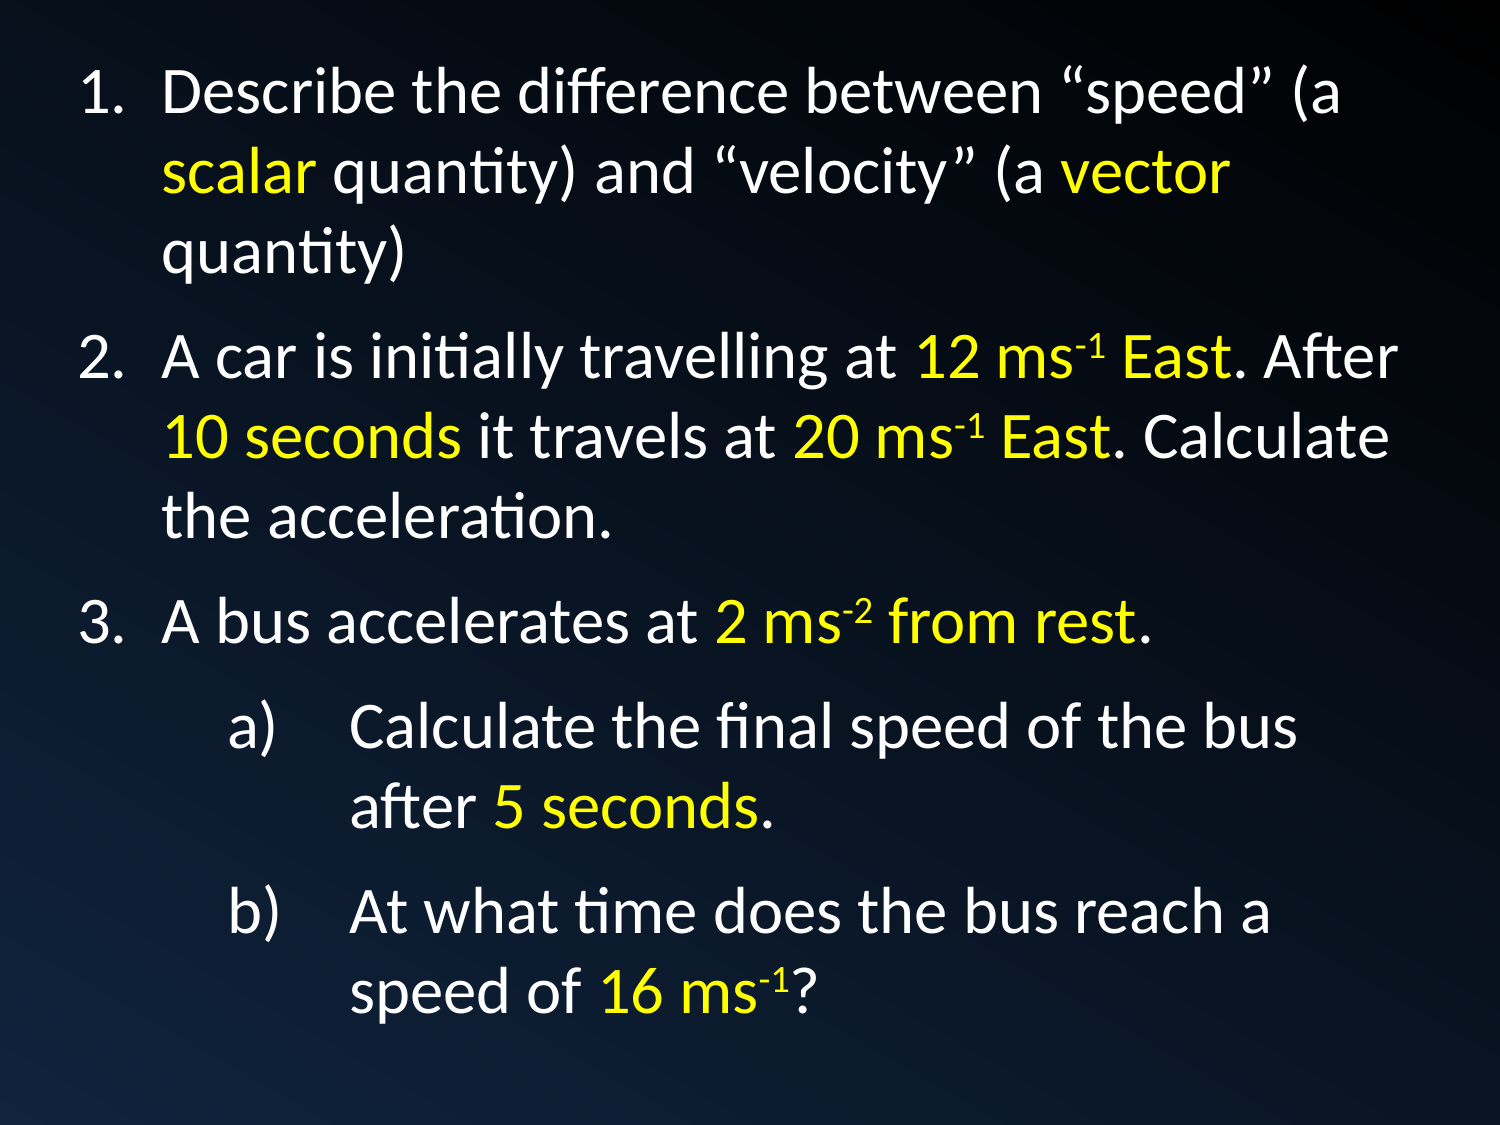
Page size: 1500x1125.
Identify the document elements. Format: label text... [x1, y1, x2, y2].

text_box Describe the difference between “speed” (a scalar quantity) and “velocity” (a vector quantity) A car is initially travelling at 12 ms-1 East. After 10 seconds it travels at 20 ms-1 East. Calculate the acceleration. A bus accelerates at 2 ms-2 from rest. Calculate the final speed of the bus after 5 seconds. At what time does the bus reach a speed of 16 ms-1? [62, 39, 1425, 1034]
